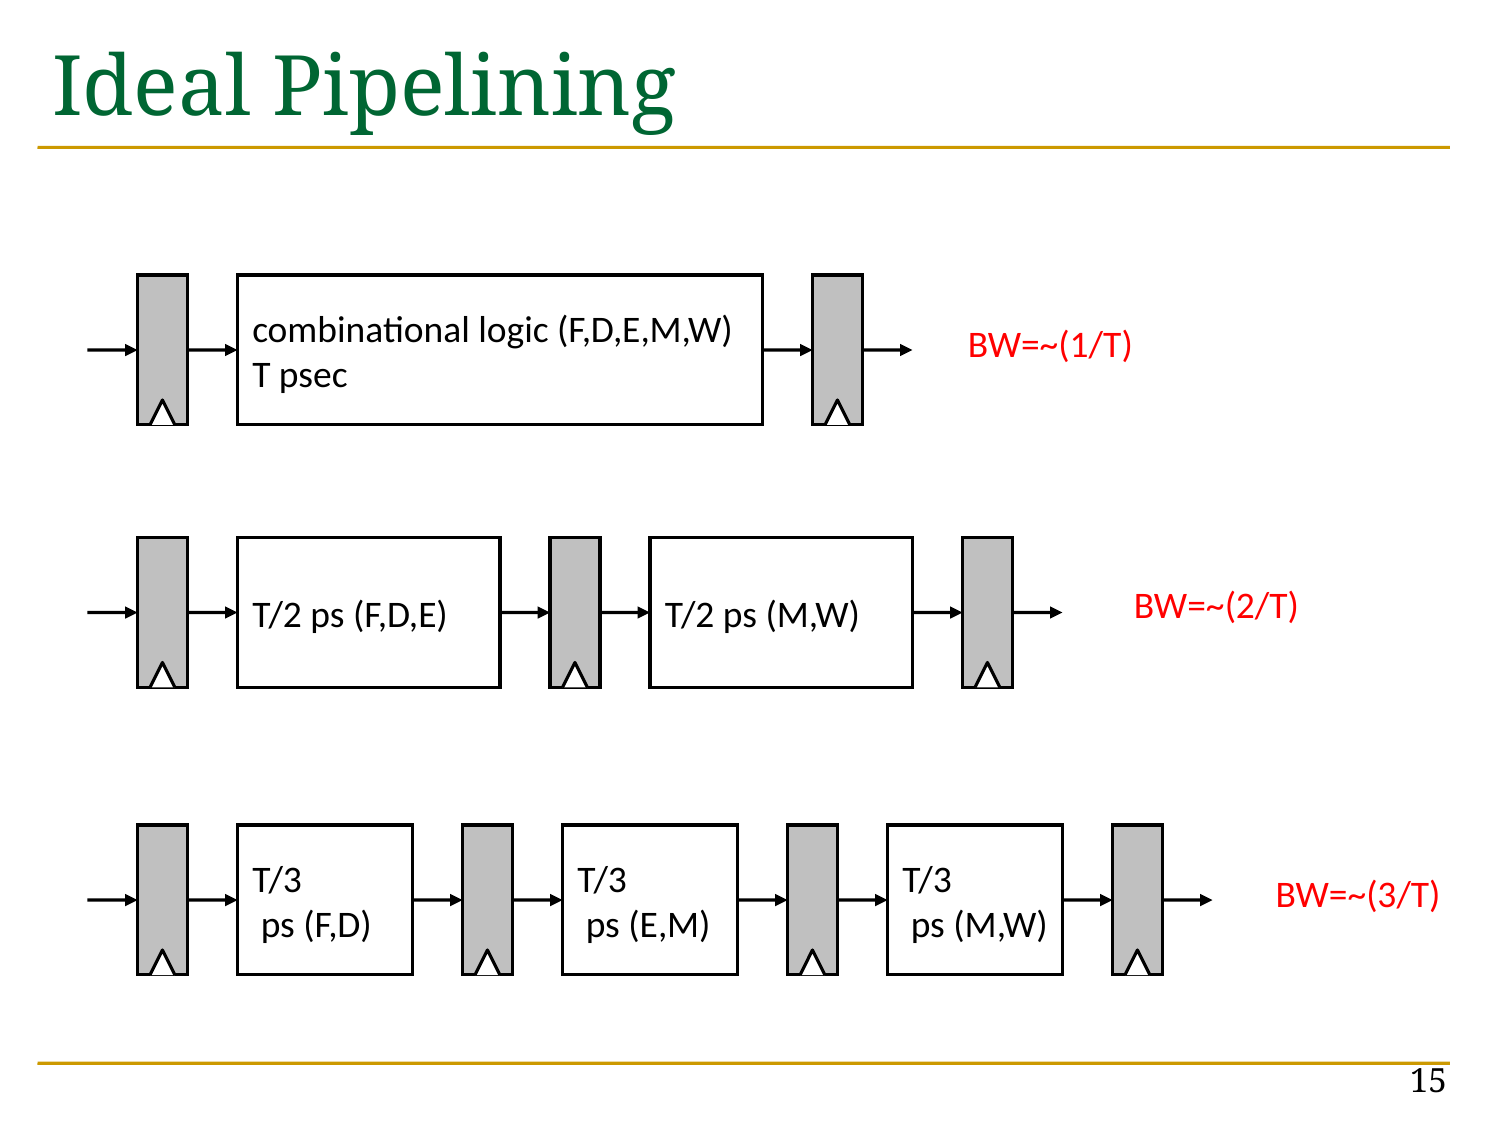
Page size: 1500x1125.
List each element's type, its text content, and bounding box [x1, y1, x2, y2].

text_box T/3 ps (M,W) [888, 824, 1061, 975]
text_box [762, 343, 807, 357]
text_box BW=~(3/T) [1275, 869, 1441, 915]
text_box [1062, 824, 1213, 976]
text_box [912, 537, 1063, 688]
text_box BW=~(2/T) [1133, 581, 1300, 627]
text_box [812, 274, 863, 426]
text_box T/3 ps (F,D) [238, 824, 411, 975]
text_box BW=~(1/T) [967, 320, 1134, 366]
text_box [87, 537, 238, 688]
text_box T/2 ps (F,D,E) [238, 537, 497, 688]
text_box combinational logic (F,D,E,M,W) T psec [237, 274, 763, 425]
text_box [137, 274, 188, 426]
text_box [737, 824, 888, 976]
text_box [87, 343, 132, 357]
text_box [191, 343, 238, 357]
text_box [412, 824, 563, 976]
text_box T/2 ps (M,W) [651, 537, 910, 688]
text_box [499, 537, 651, 688]
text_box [87, 824, 238, 976]
title Ideal Pipelining [37, 24, 1450, 200]
text_box T/3 ps (E,M) [563, 824, 736, 975]
text_box [866, 343, 913, 357]
slide_number 15 [1111, 1036, 1462, 1112]
